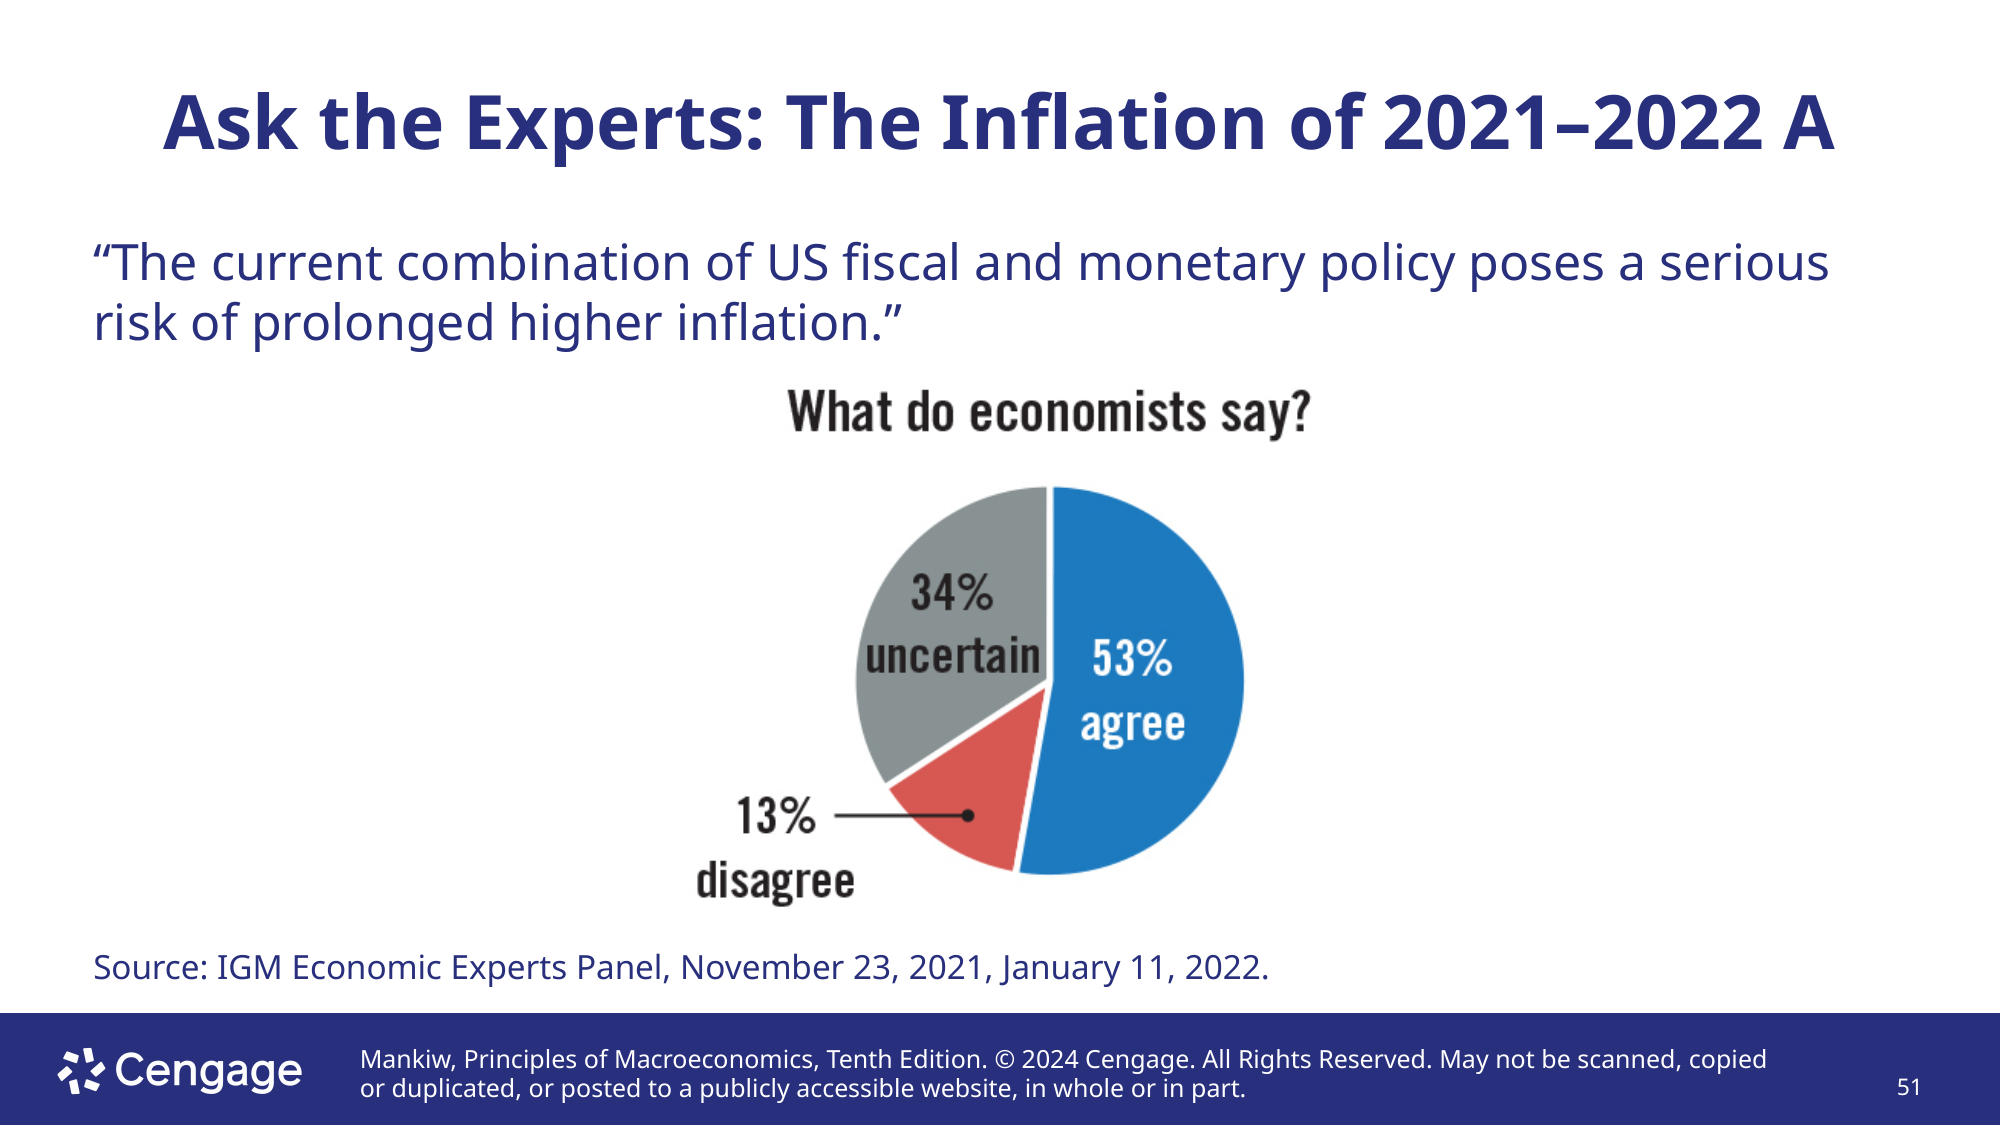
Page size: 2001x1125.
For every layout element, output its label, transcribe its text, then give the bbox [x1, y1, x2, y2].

list “The current combination of US fiscal and monetary policy poses a serious risk of prolonged higher inflation.” [78, 223, 1923, 361]
title Ask the Experts: The Inflation of 2021–2022 A [78, 77, 1923, 223]
picture [30, 1020, 329, 1122]
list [687, 384, 1313, 910]
list Source: IGM Economic Experts Panel, November 23, 2021, January 11, 2022. [78, 938, 1923, 991]
